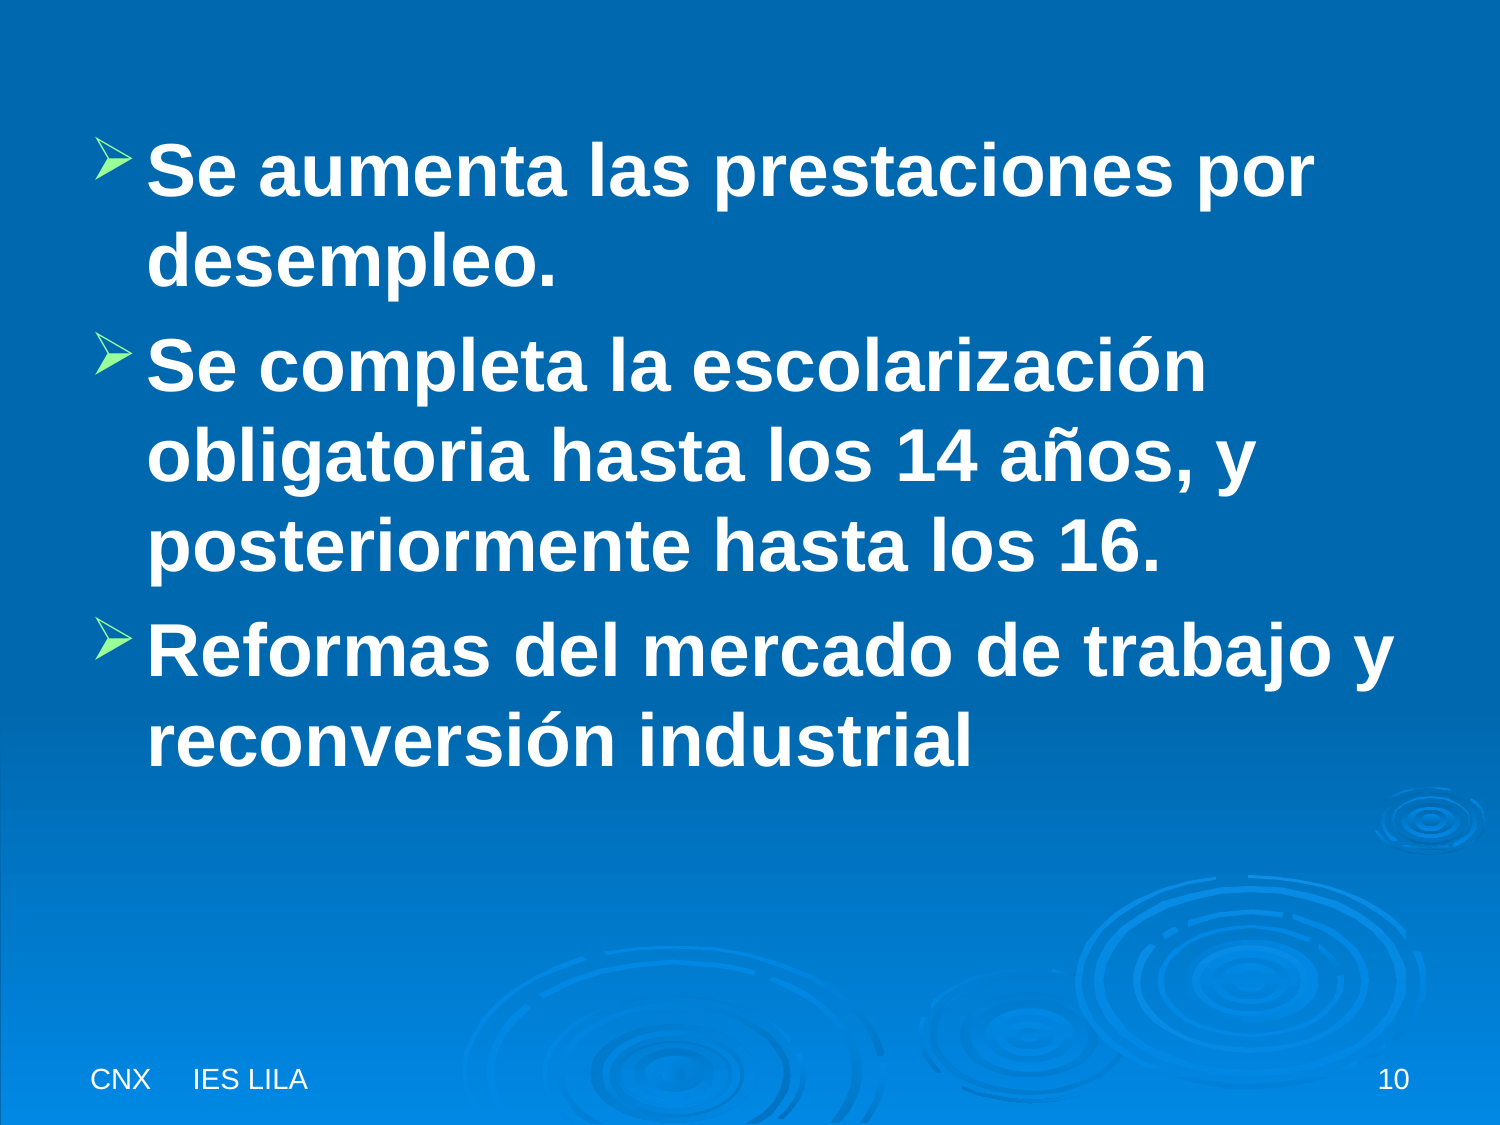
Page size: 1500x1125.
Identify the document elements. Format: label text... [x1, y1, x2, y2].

slide_number 10 [1074, 1024, 1426, 1103]
list Se aumenta las prestaciones por desempleo. Se completa la escolarización obligatoria hasta los 14 años, y posteriormente hasta los 16. Reformas del mercado de trabajo y reconversión industrial [74, 113, 1426, 1001]
slide_number CNX IES LILA [74, 1024, 426, 1103]
